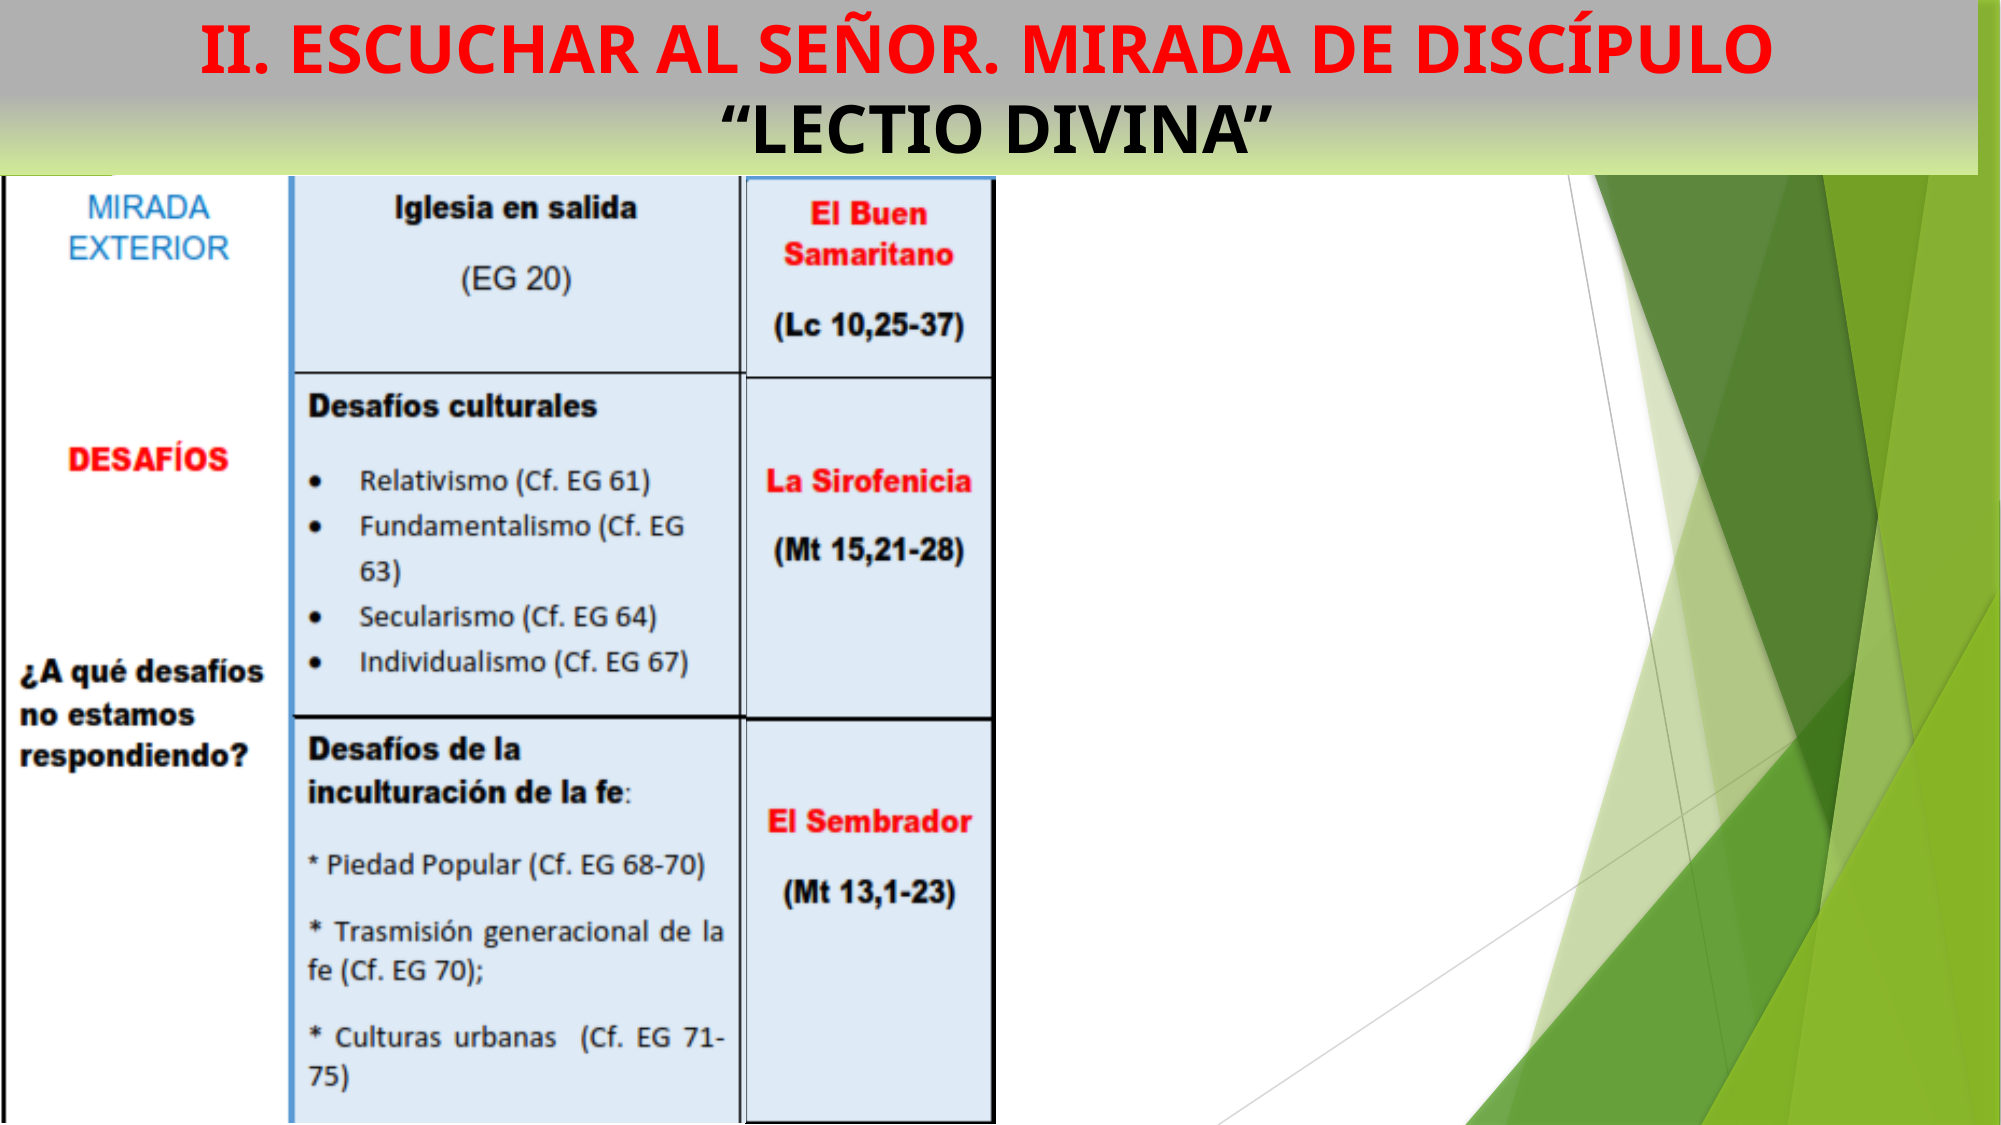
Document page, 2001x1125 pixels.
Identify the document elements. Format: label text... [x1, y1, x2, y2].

text_box II. ESCUCHAR AL SEÑOR. MIRADA DE DISCÍPULO “LECTIO DIVINA” [0, 0, 1978, 175]
picture [0, 176, 996, 1124]
